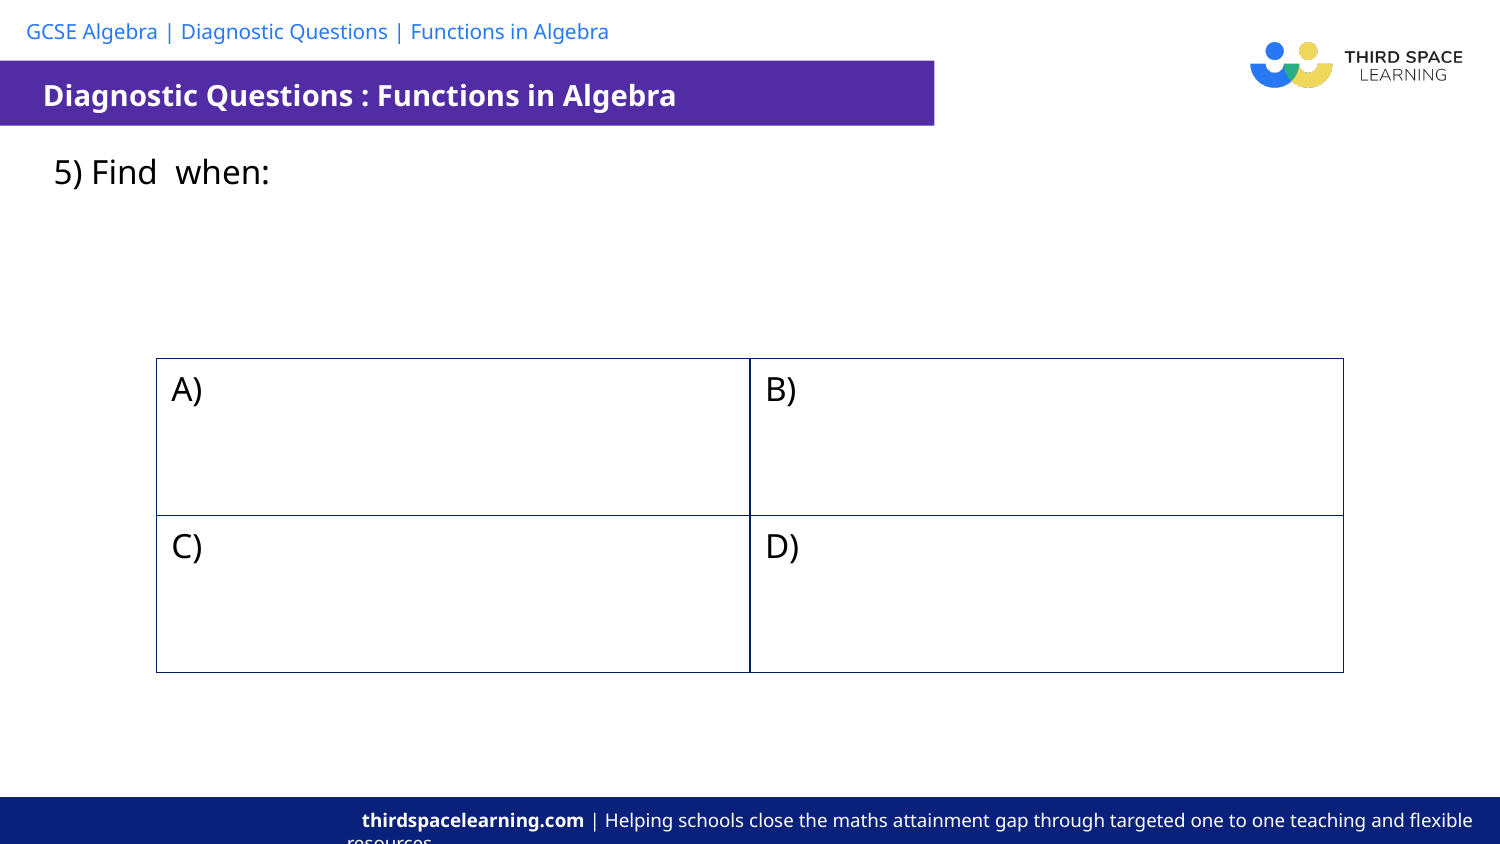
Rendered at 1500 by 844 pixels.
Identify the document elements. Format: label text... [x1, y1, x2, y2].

text_box Diagnostic Questions : Functions in Algebra [27, 61, 849, 127]
picture [1250, 33, 1465, 99]
